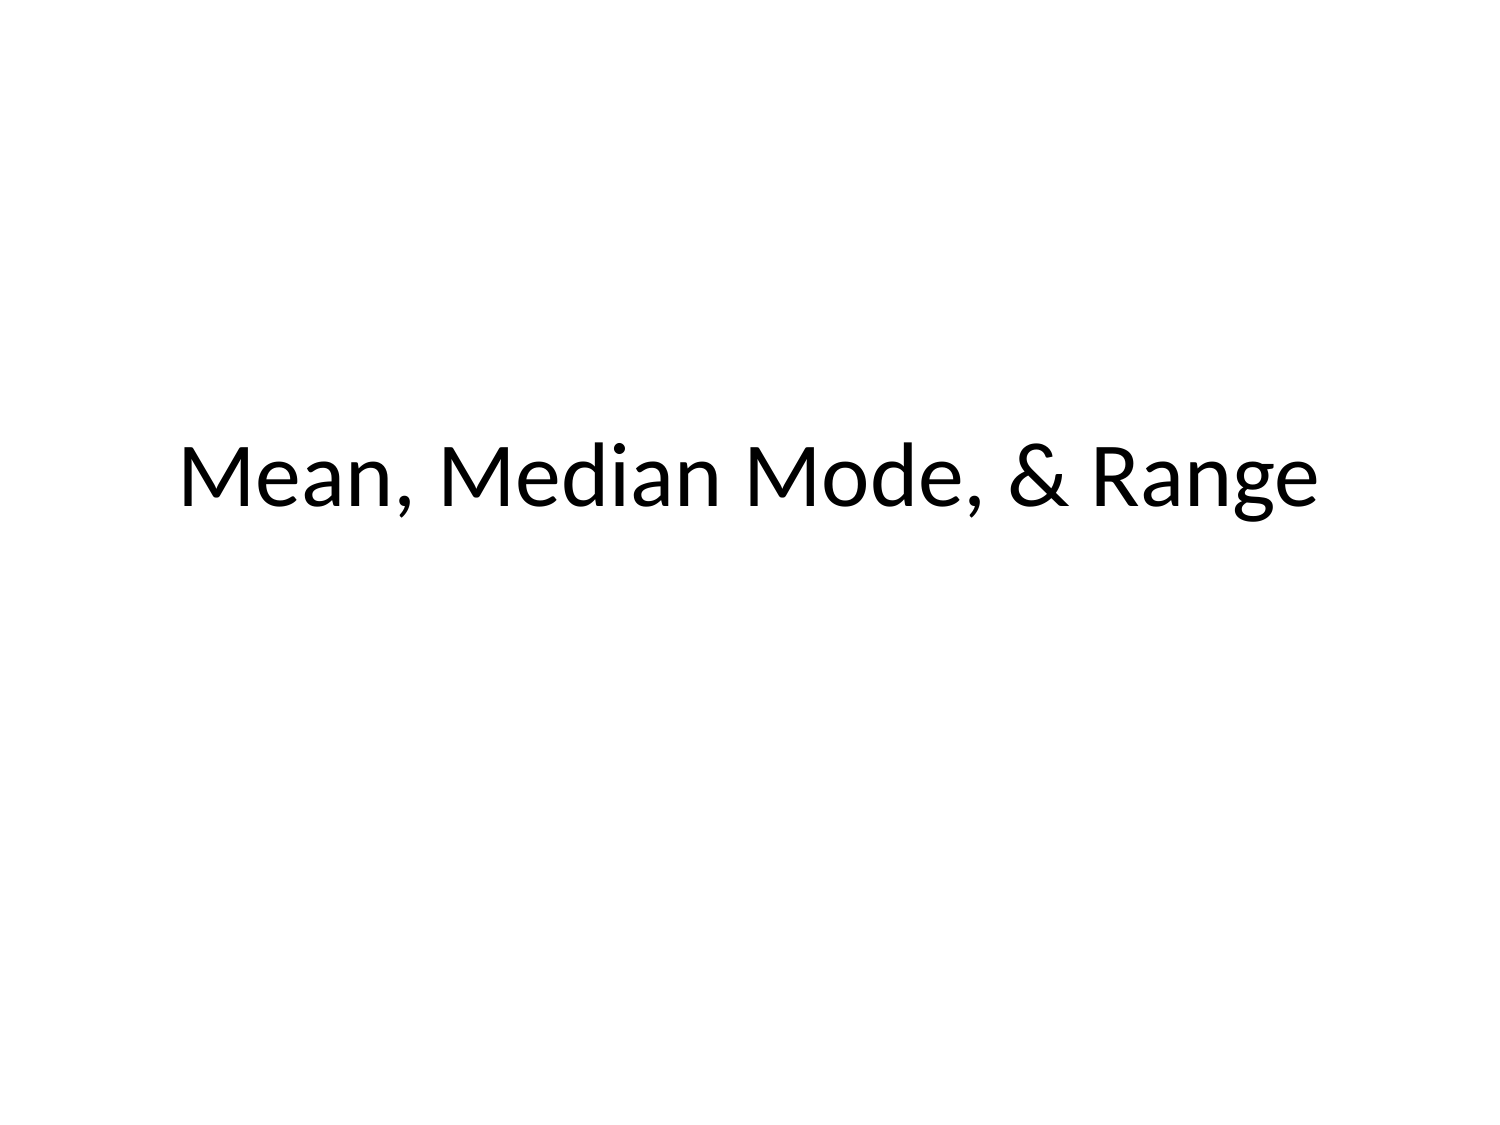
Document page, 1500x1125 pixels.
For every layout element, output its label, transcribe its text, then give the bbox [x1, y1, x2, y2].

title Mean, Median Mode, & Range [112, 349, 1388, 591]
